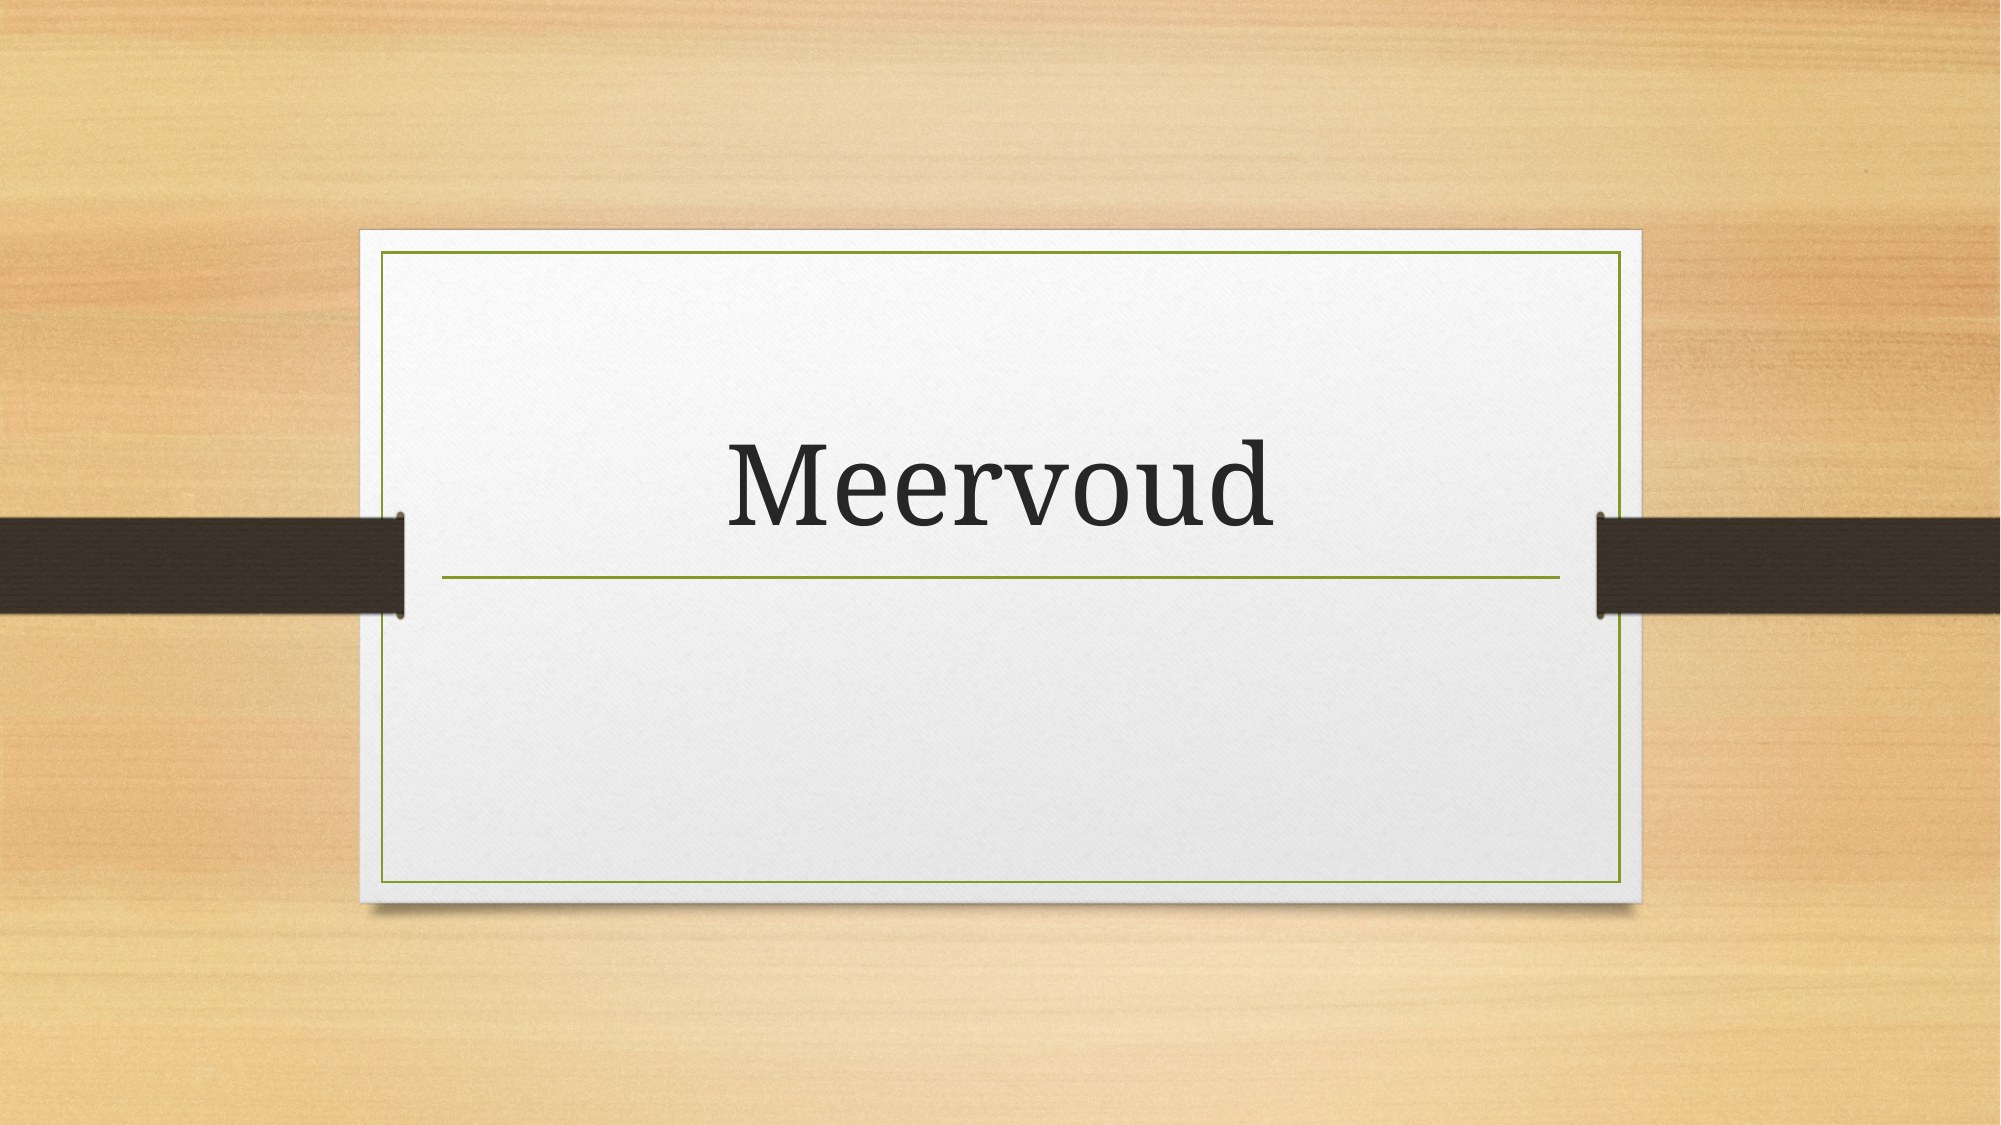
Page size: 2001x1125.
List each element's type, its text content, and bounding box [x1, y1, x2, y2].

picture [0, 0, 2001, 1125]
title Meervoud [441, 306, 1560, 556]
